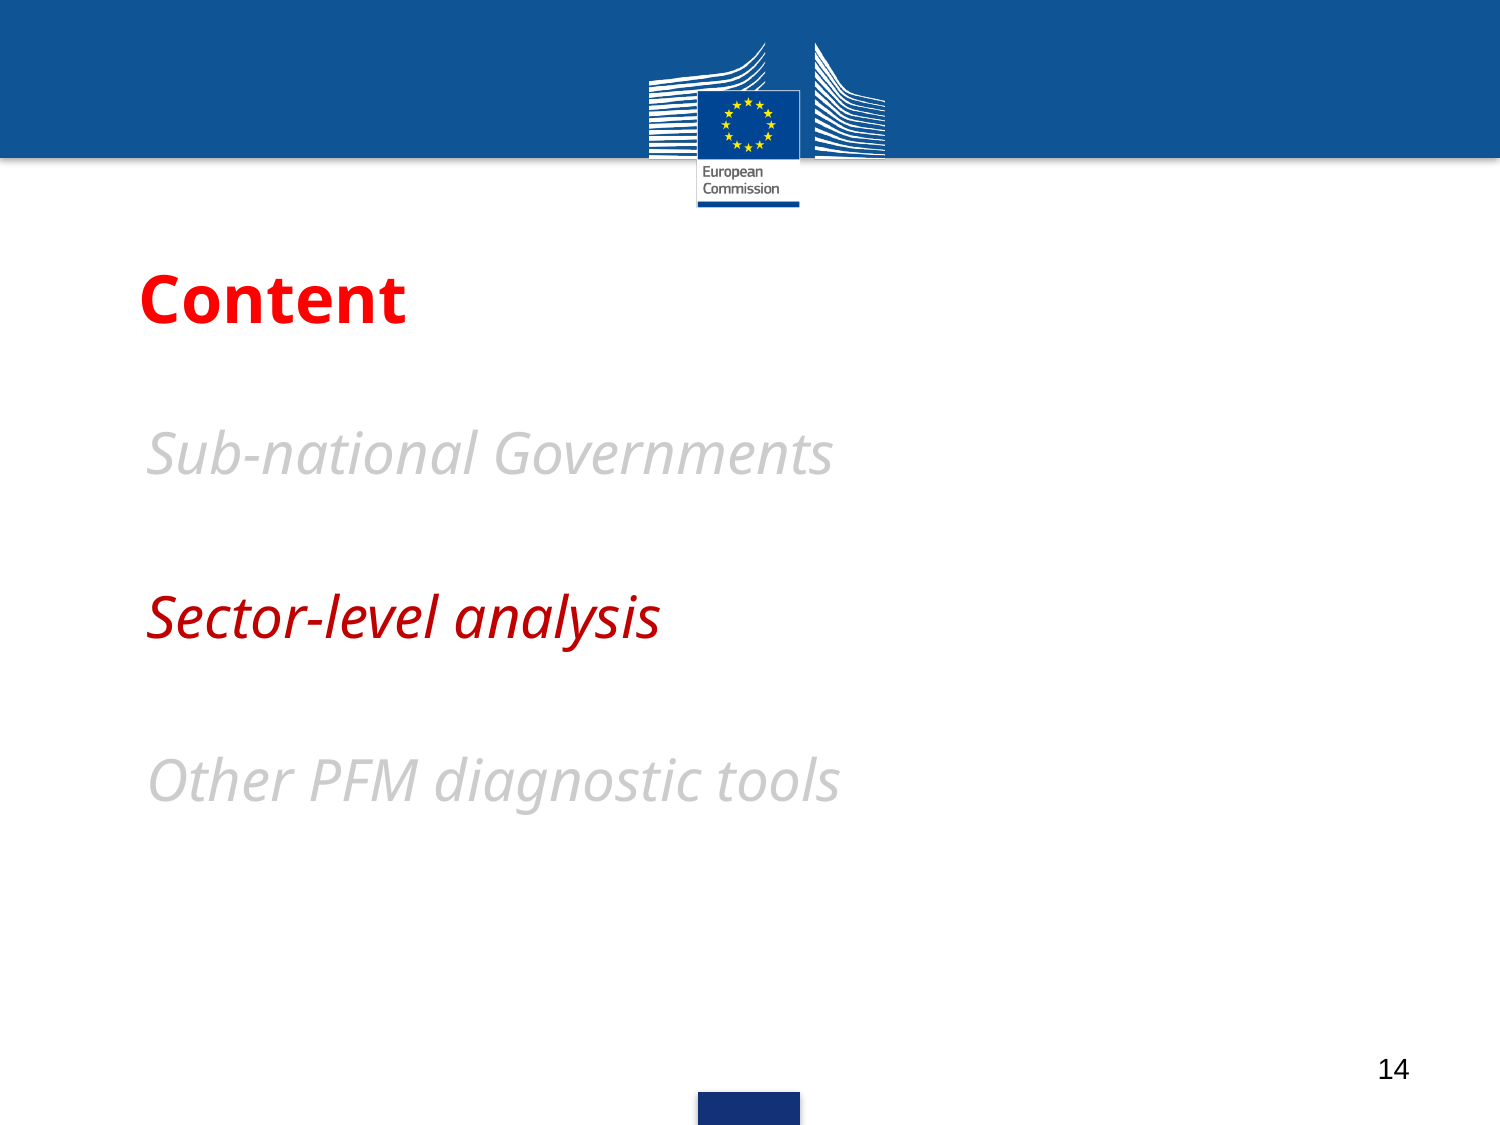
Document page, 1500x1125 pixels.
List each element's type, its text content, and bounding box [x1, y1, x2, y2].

picture [649, 42, 885, 208]
title Content [64, 219, 1415, 374]
slide_number 14 [1074, 1042, 1426, 1103]
list Sub-national Governments Sector-level analysis Other PFM diagnostic tools [75, 408, 1425, 988]
